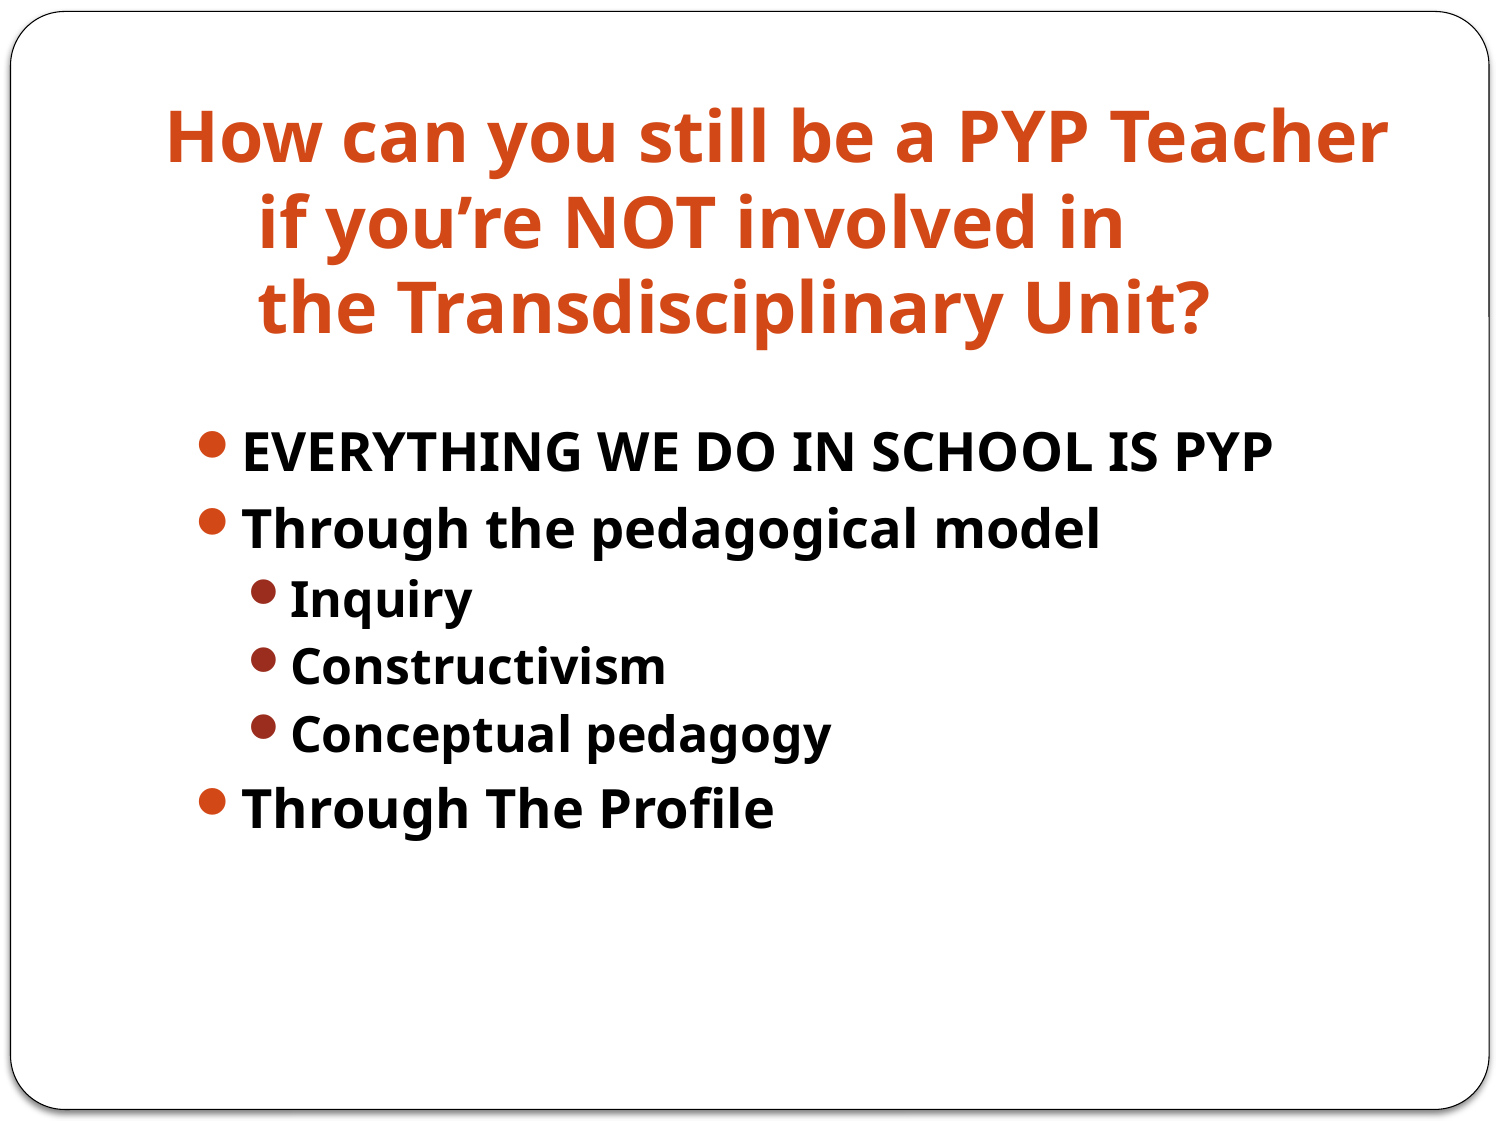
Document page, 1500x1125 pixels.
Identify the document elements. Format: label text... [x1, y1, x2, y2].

list EVERYTHING WE DO IN SCHOOL IS PYP Through the pedagogical model Inquiry Constructivism Conceptual pedagogy Through The Profile [180, 410, 1336, 1055]
title How can you still be a PYP Teacher if you’re NOT involved in the Transdisciplinary Unit? [150, 45, 1425, 364]
